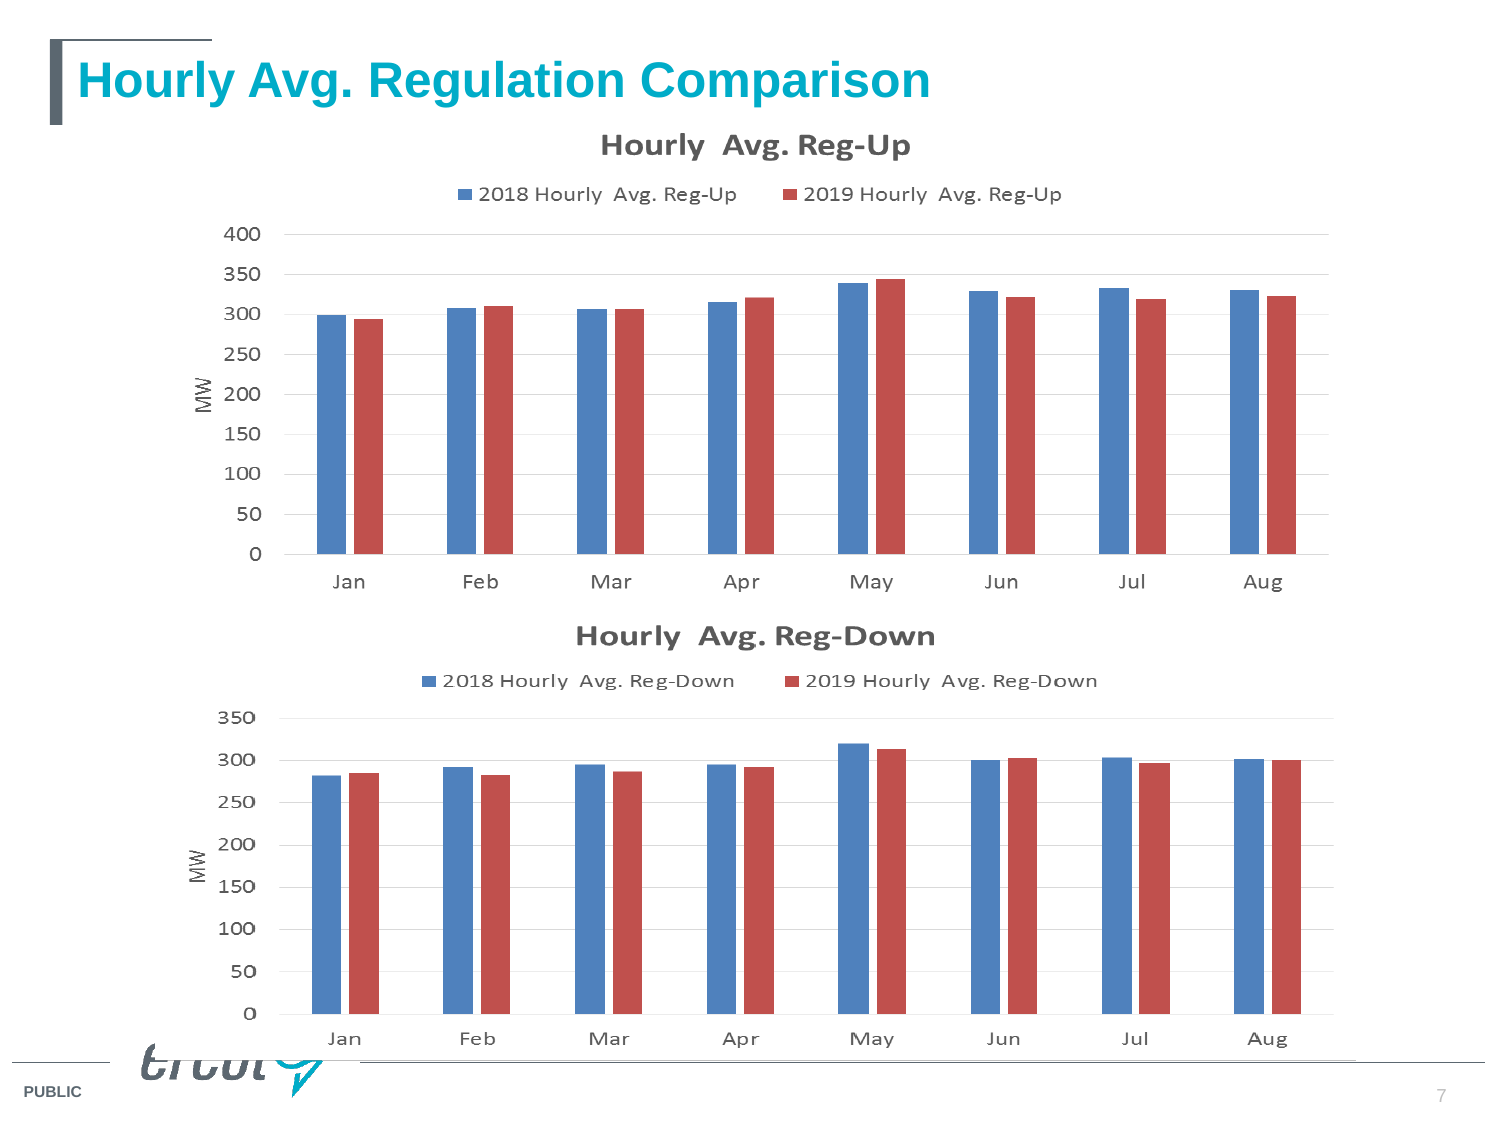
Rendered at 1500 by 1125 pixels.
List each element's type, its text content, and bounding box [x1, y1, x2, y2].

picture [137, 111, 1359, 1100]
title Hourly Avg. Regulation Comparison [62, 39, 1450, 125]
